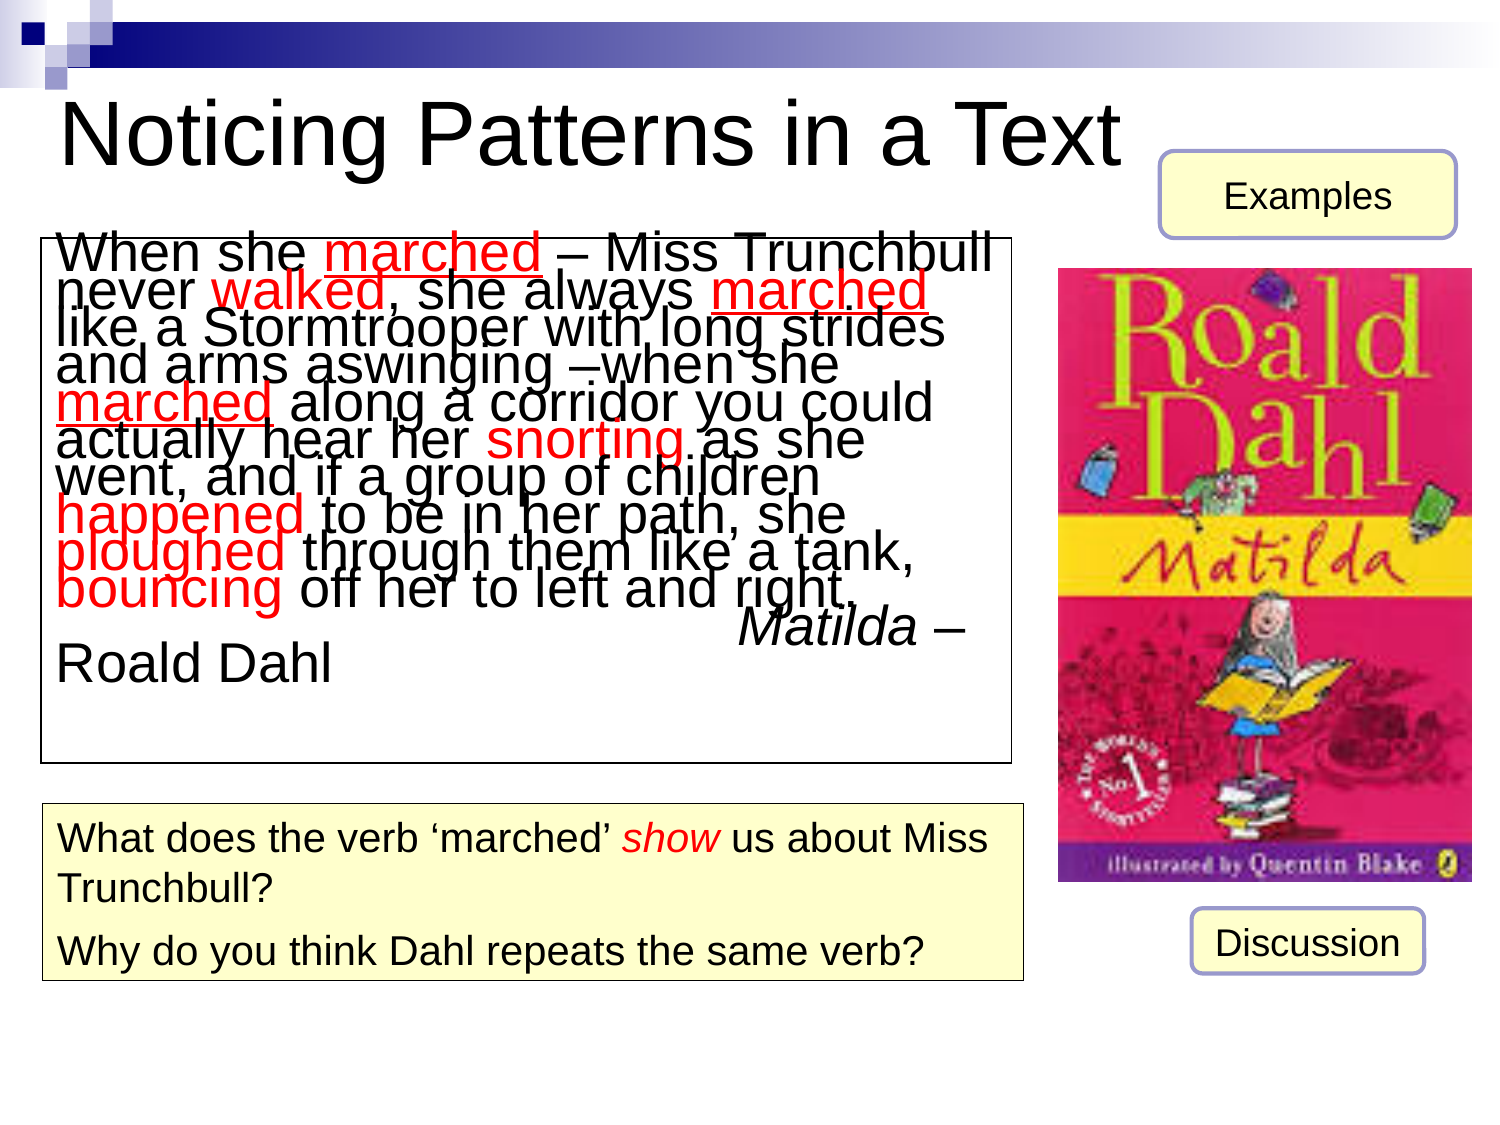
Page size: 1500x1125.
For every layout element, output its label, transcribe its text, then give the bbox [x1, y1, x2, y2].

text_box What does the verb ‘marched’ show us about Miss Trunchbull? Why do you think Dahl repeats the same verb? [42, 803, 1024, 981]
text_box Examples [1157, 148, 1459, 241]
picture [1058, 268, 1472, 882]
title Noticing Patterns in a Text [43, 24, 1395, 234]
text_box Discussion [1189, 906, 1427, 976]
list When she marched – Miss Trunchbull never walked, she always marched like a Stormtrooper with long strides and arms aswinging –when she marched along a corridor you could actually hear her snorting as she went, and if a group of children happened to be in her path, she ploughed through them like a tank, bouncing off her to left and right. Matilda – Roald Dahl the fold [40, 237, 1012, 764]
